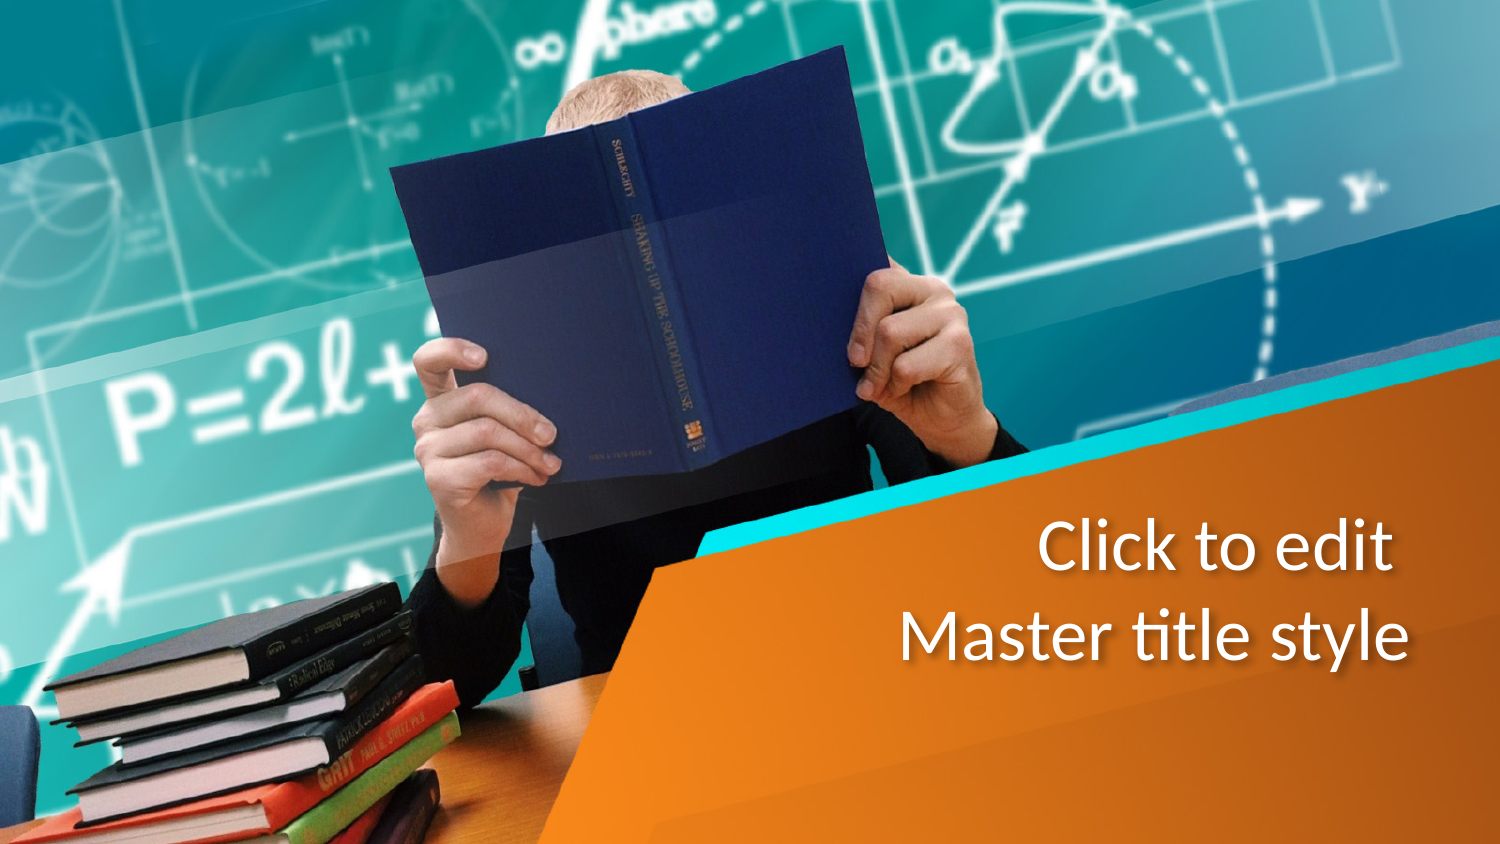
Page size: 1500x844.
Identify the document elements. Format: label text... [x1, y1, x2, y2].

picture [0, 0, 1500, 844]
title Click to edit Master title style [98, 471, 1427, 699]
